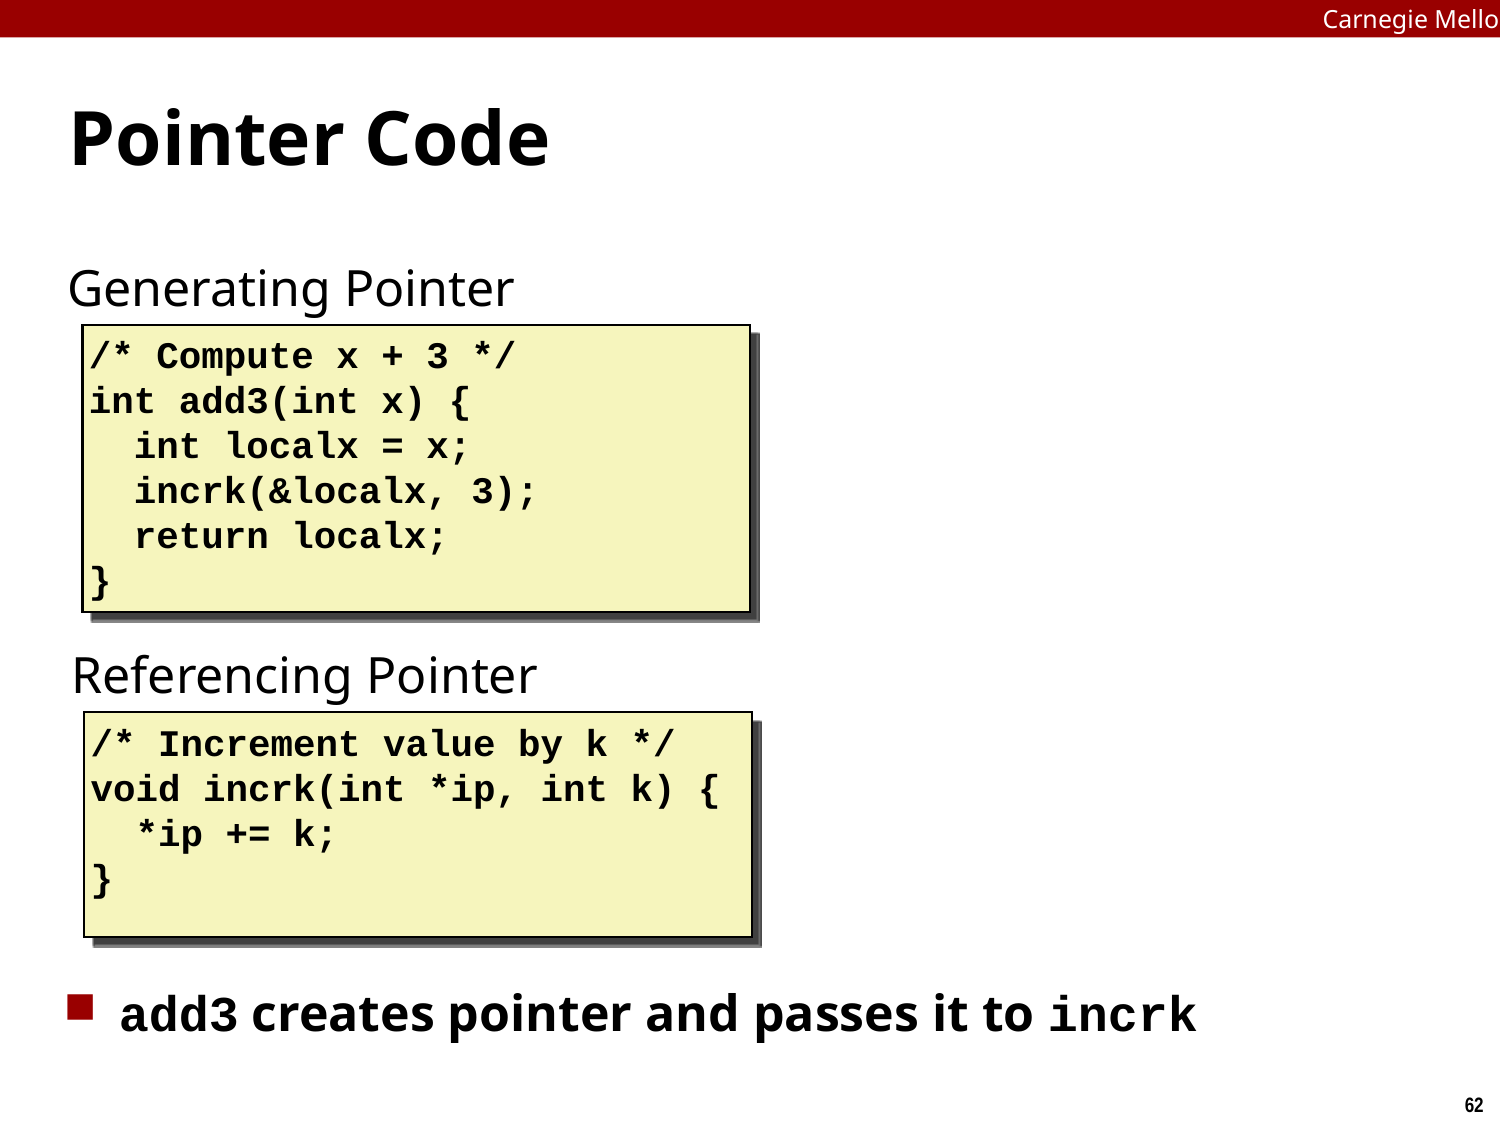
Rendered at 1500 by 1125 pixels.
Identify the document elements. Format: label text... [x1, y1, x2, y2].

text_box Generating Pointer [60, 249, 523, 323]
title Pointer Code [62, 41, 1438, 230]
text_box Carnegie Mellon [1322, 3, 1500, 33]
list add3 creates pointer and passes it to incrk [62, 974, 1266, 1088]
text_box /* Increment value by k */ void incrk(int *ip, int k) { *ip += k; } [84, 712, 752, 938]
text_box /* Compute x + 3 */ int add3(int x) { int localx = x; incrk(&localx, 3); return localx; } [82, 324, 750, 613]
text_box [0, 0, 1500, 38]
text_box Referencing Pointer [64, 637, 545, 710]
